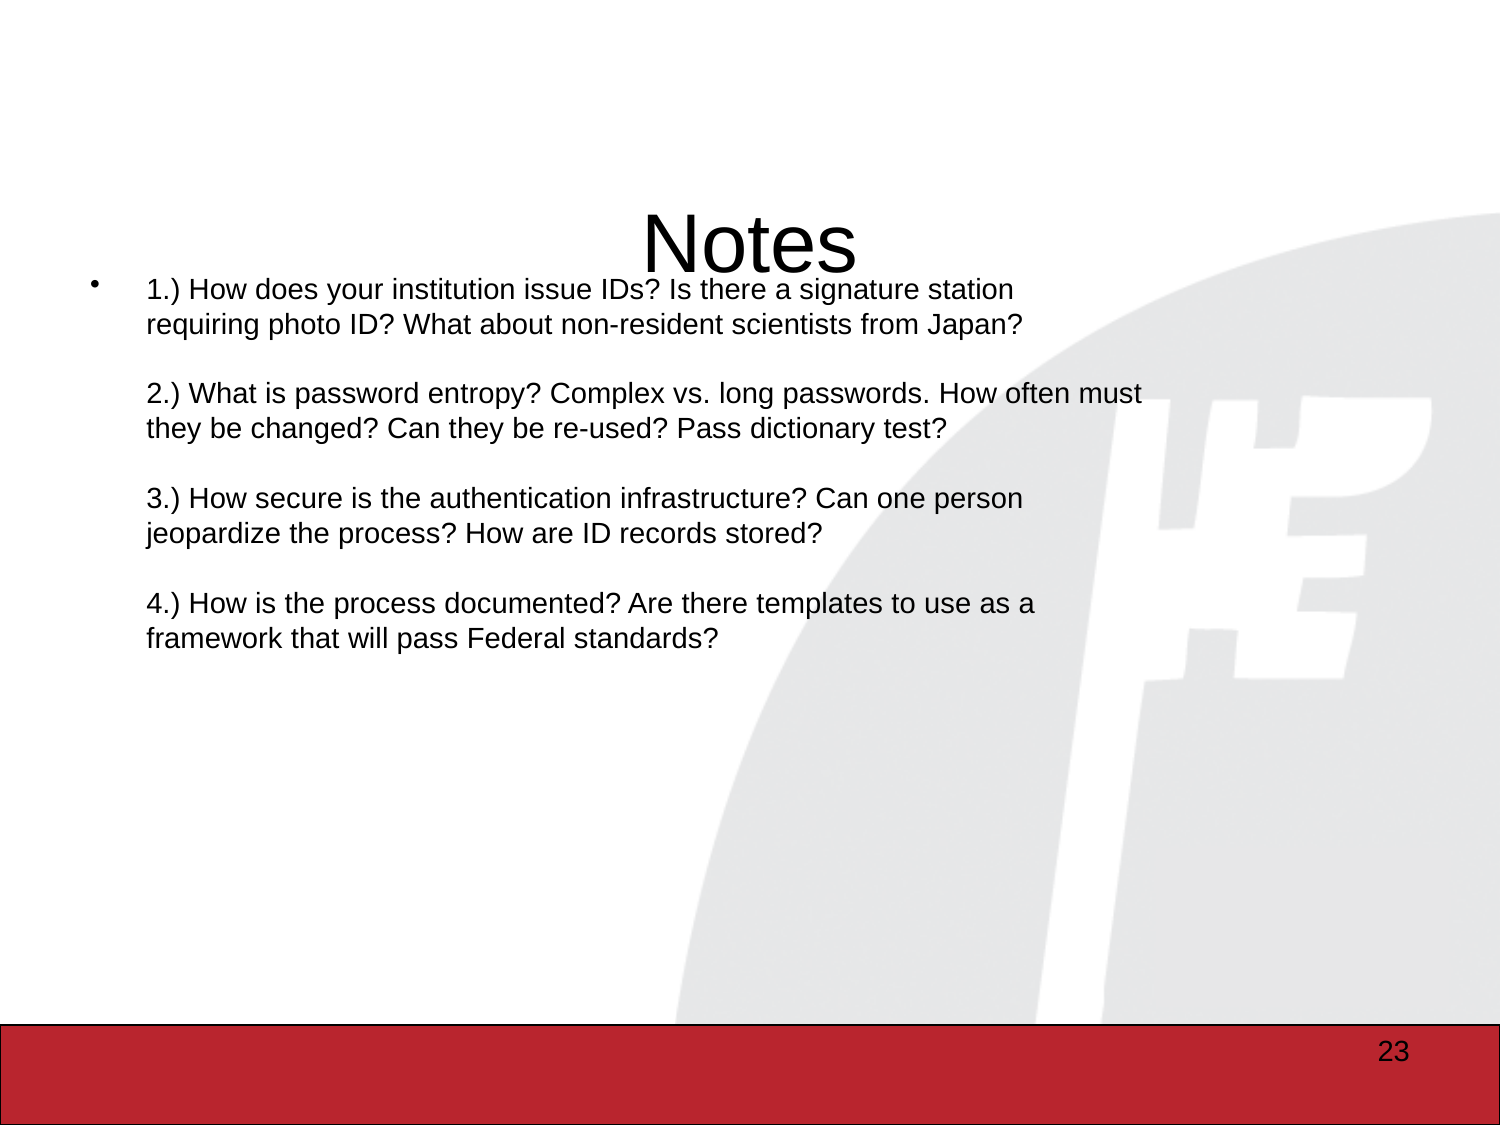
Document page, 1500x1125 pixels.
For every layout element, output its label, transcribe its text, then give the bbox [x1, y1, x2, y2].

picture [675, 212, 1500, 1024]
list 1.) How does your institution issue IDs? Is there a signature station requiring photo ID? What about non-resident scientists from Japan? 2.) What is password entropy? Complex vs. long passwords. How often must they be changed? Can they be re-used? Pass dictionary test? 3.) How secure is the authentication infrastructure? Can one person jeopardize the process? How are ID records stored? 4.) How is the process documented? Are there templates to use as a framework that will pass Federal standards? [75, 262, 1425, 1005]
title Notes [75, 45, 1425, 233]
slide_number 23 [1074, 1024, 1425, 1103]
